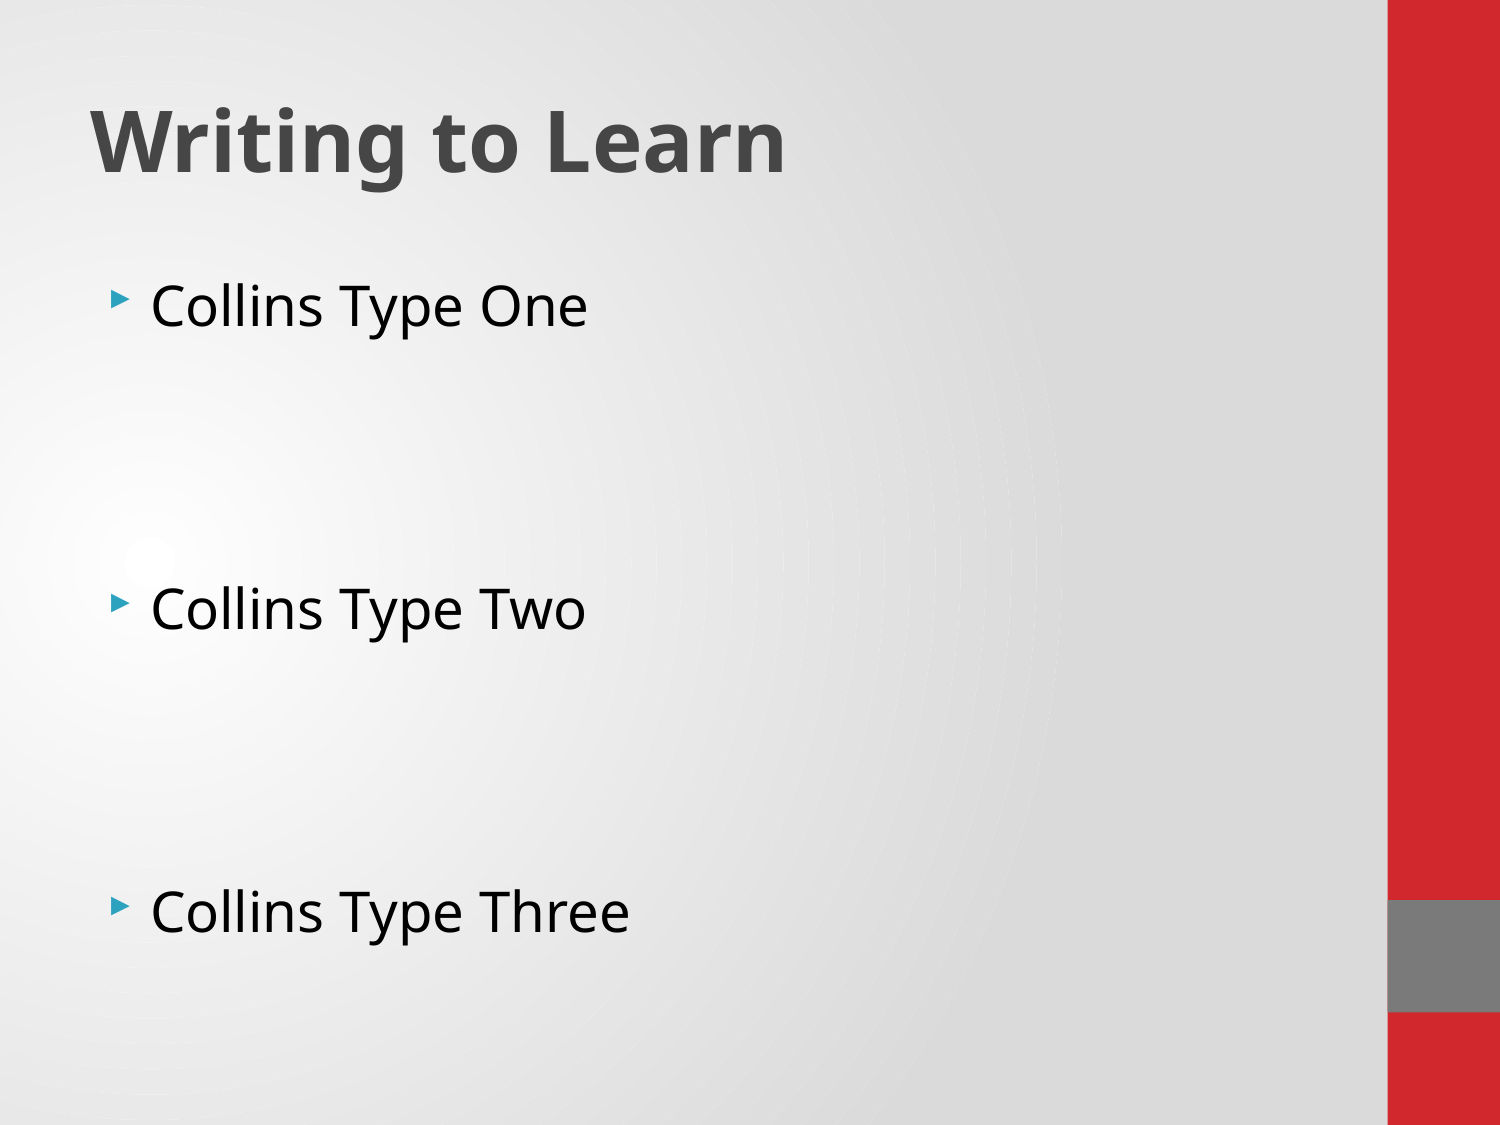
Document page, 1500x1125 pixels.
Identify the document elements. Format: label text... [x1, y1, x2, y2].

list Collins Type One Collins Type Two Collins Type Three [75, 262, 1325, 1050]
title Writing to Learn [75, 45, 1325, 233]
